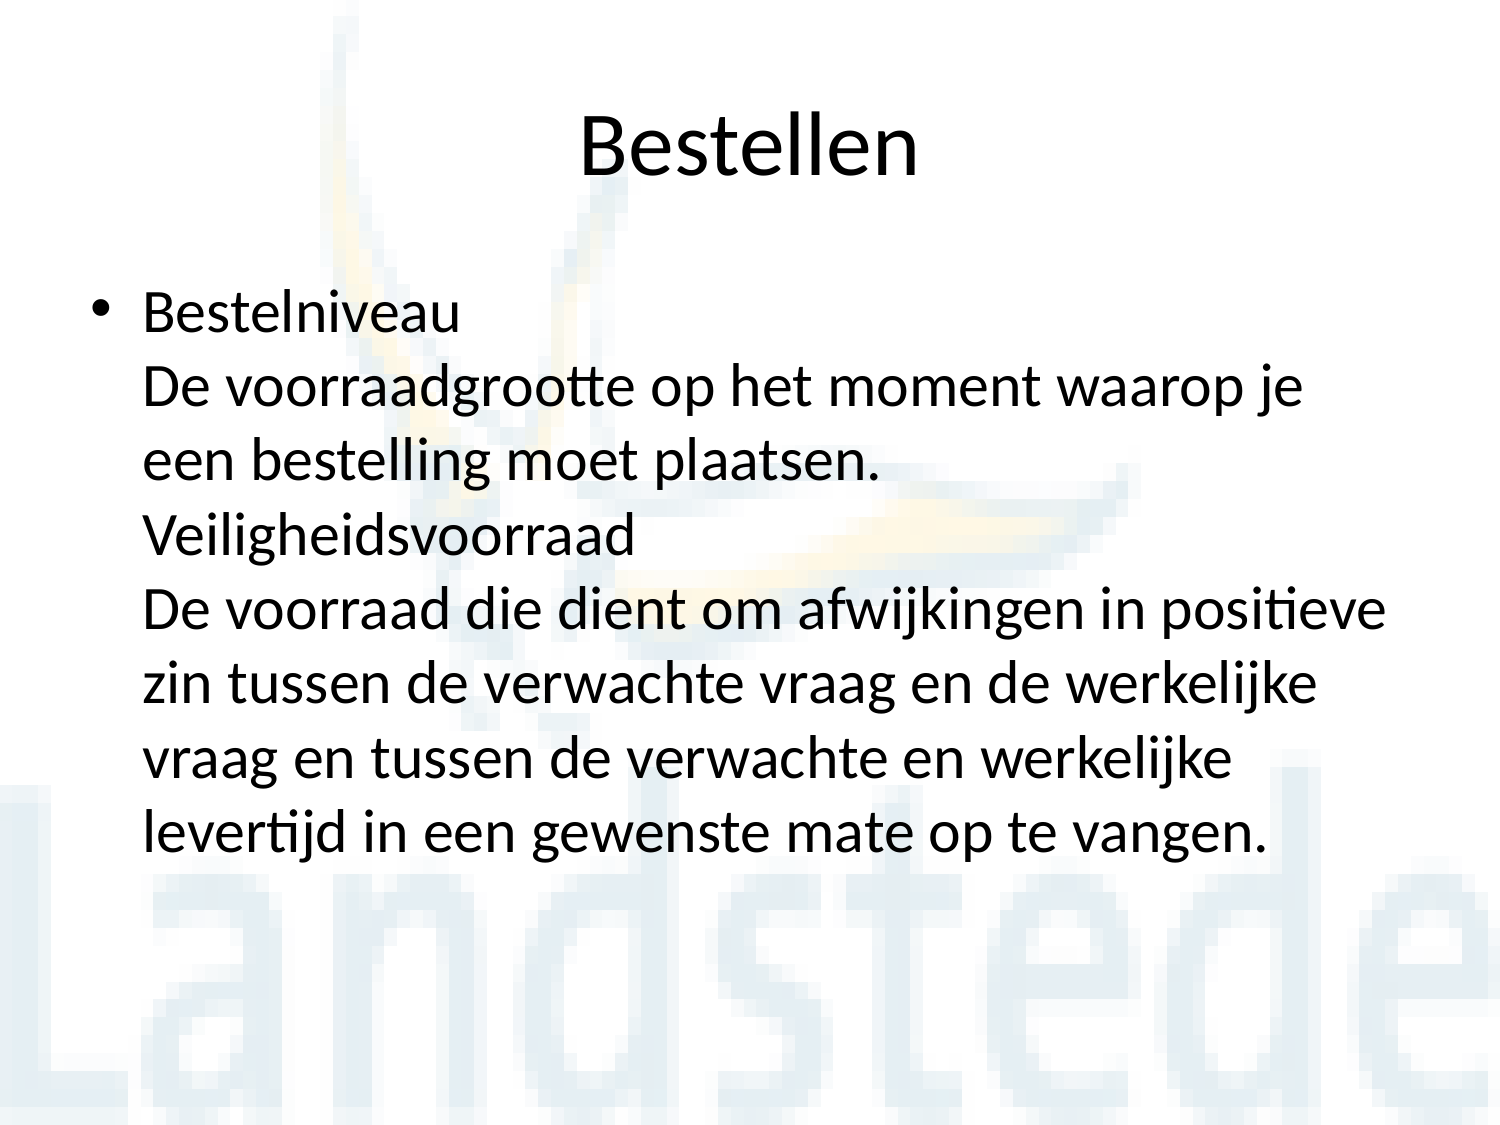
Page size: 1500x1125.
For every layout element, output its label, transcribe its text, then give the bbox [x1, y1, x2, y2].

list Bestelniveau De voorraadgrootte op het moment waarop je een bestelling moet plaatsen. Veiligheidsvoorraad De voorraad die dient om afwijkingen in positieve zin tussen de verwachte vraag en de werkelijke vraag en tussen de verwachte en werkelijke levertijd in een gewenste mate op te vangen. [75, 262, 1425, 1005]
title Bestellen [75, 45, 1425, 233]
